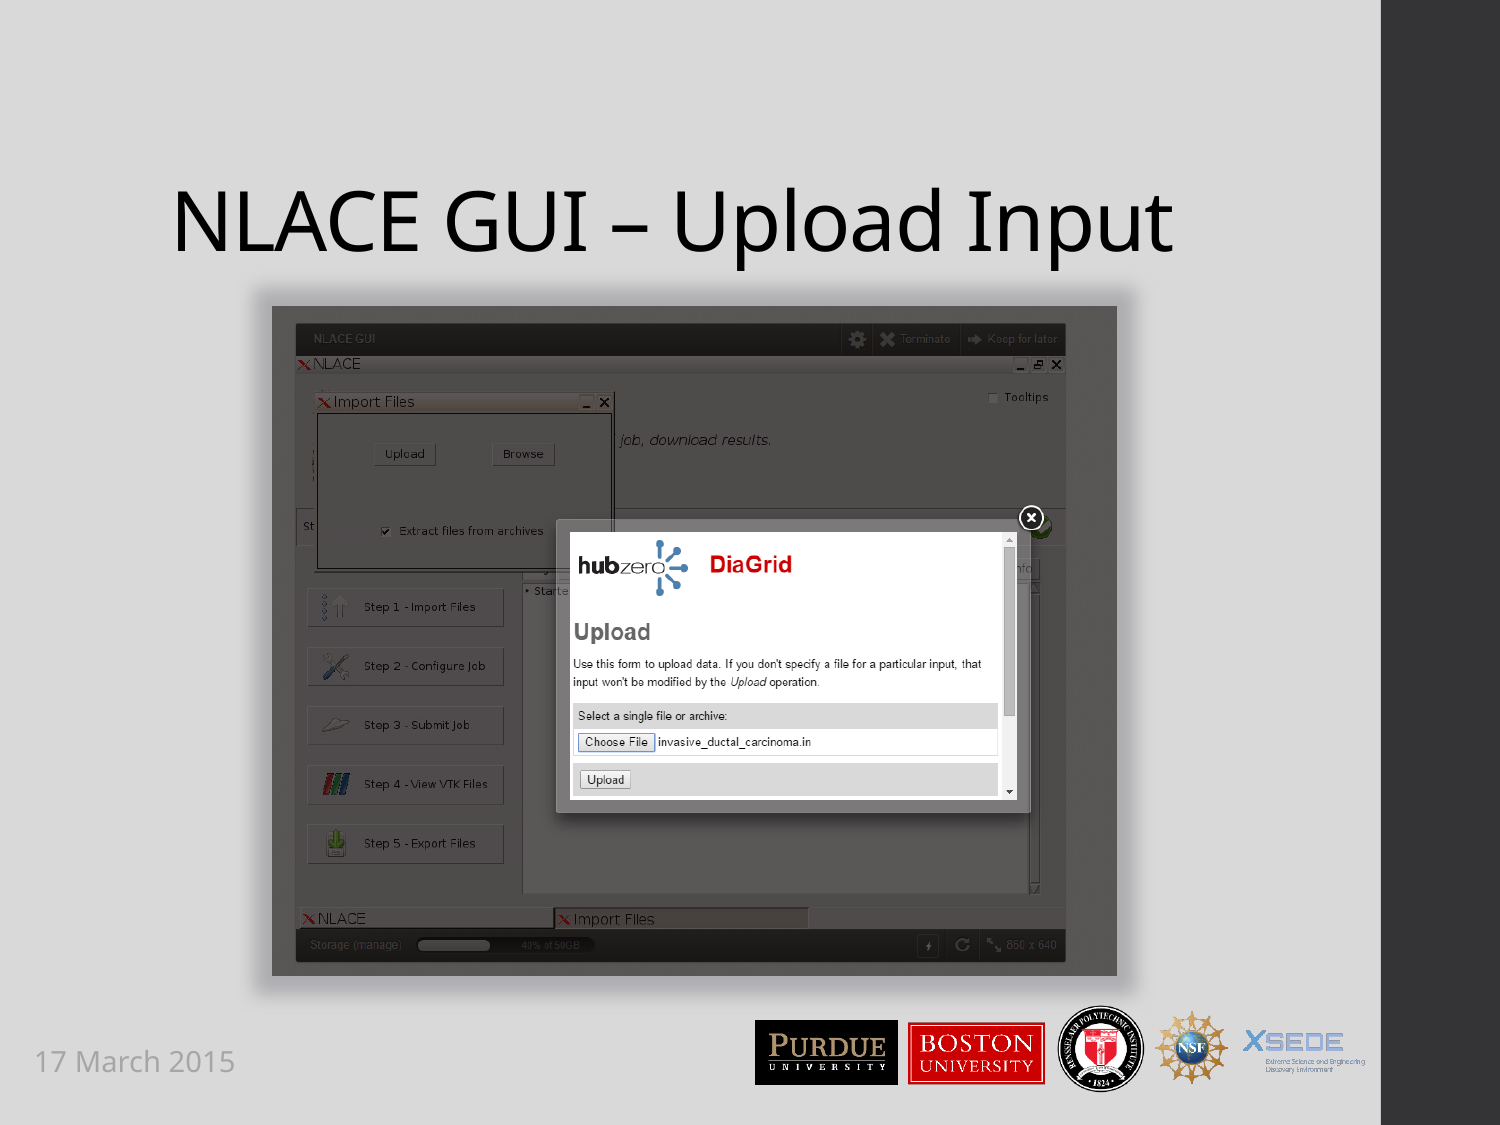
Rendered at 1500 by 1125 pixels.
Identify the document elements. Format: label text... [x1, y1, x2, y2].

title NLACE GUI – Upload Input [155, 60, 1348, 278]
picture [272, 306, 1118, 976]
text_box 17 March 2015 [18, 1035, 251, 1086]
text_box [755, 1004, 1371, 1094]
